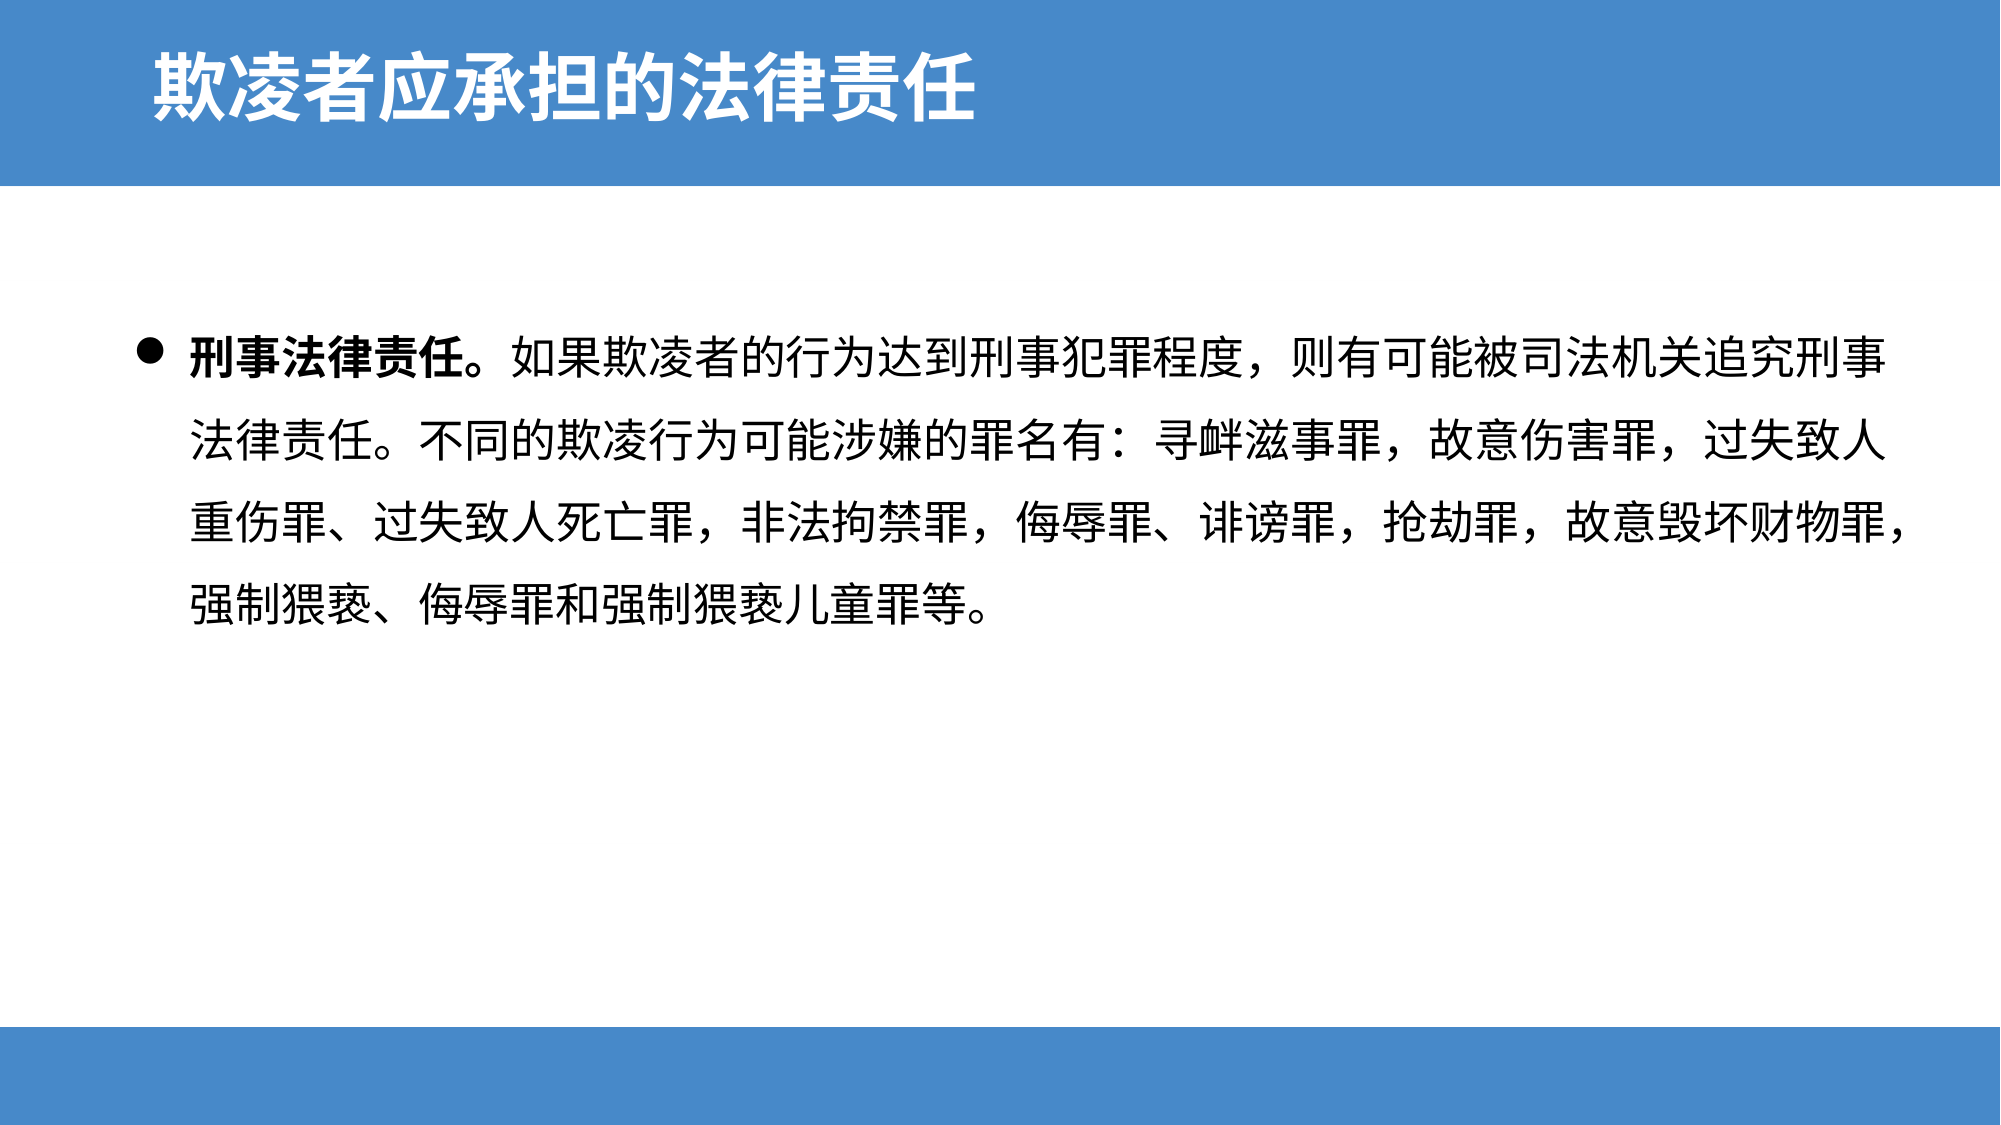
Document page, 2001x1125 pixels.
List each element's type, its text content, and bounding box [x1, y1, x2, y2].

text_box 刑事法律责任。如果欺凌者的行为达到刑事犯罪程度，则有可能被司法机关追究刑事法律责任。不同的欺凌行为可能涉嫌的罪名有：寻衅滋事罪，故意伤害罪，过失致人重伤罪、过失致人死亡罪，非法拘禁罪，侮辱罪、诽谤罪，抢劫罪，故意毁坏财物罪，强制猥亵、侮辱罪和强制猥亵儿童罪等。 [118, 293, 1902, 639]
title 欺凌者应承担的法律责任 [137, 22, 1863, 161]
picture [0, 0, 2000, 1125]
